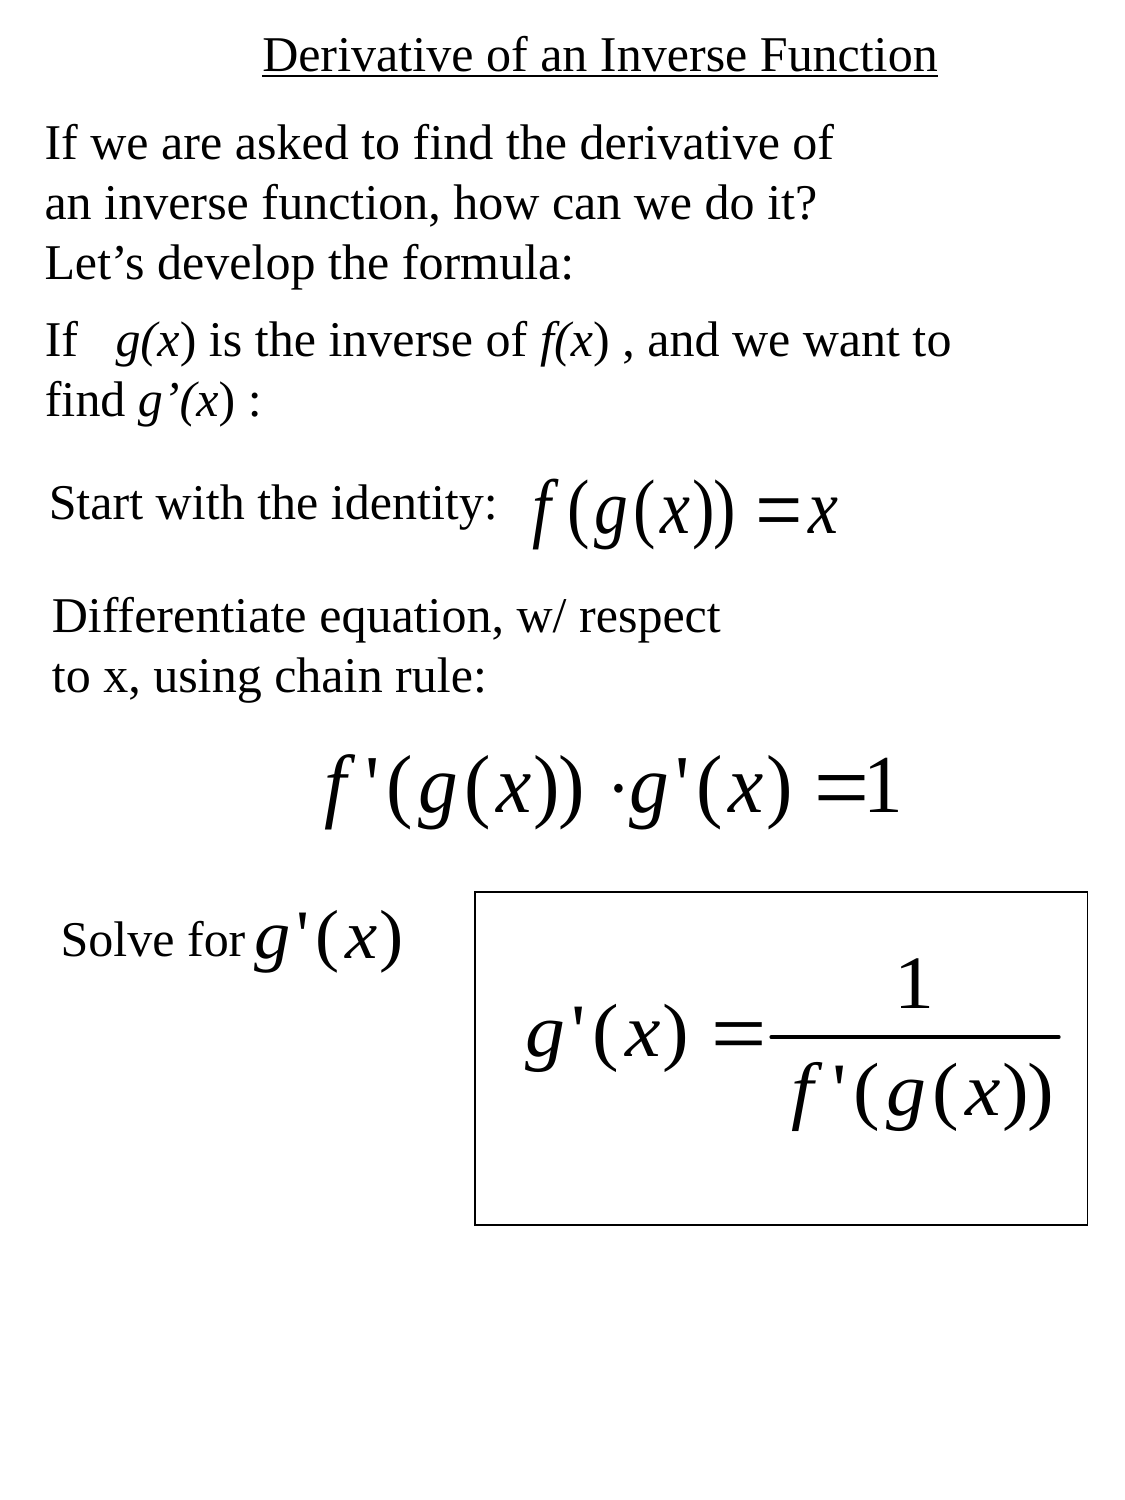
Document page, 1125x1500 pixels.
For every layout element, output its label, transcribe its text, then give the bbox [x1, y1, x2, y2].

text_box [32, 462, 853, 566]
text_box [44, 895, 416, 989]
text_box If we are asked to find the derivative of an inverse function, how can we do it? Let’s develop the formula: [29, 101, 863, 297]
text_box Differentiate equation, w/ respect to x, using chain rule: [37, 574, 737, 710]
text_box Derivative of an Inverse Function [247, 14, 954, 89]
text_box [474, 891, 1088, 1226]
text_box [509, 936, 1076, 1145]
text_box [297, 737, 913, 848]
text_box If g(x) is the inverse of f(x) , and we want to find g’(x) : [29, 298, 989, 434]
